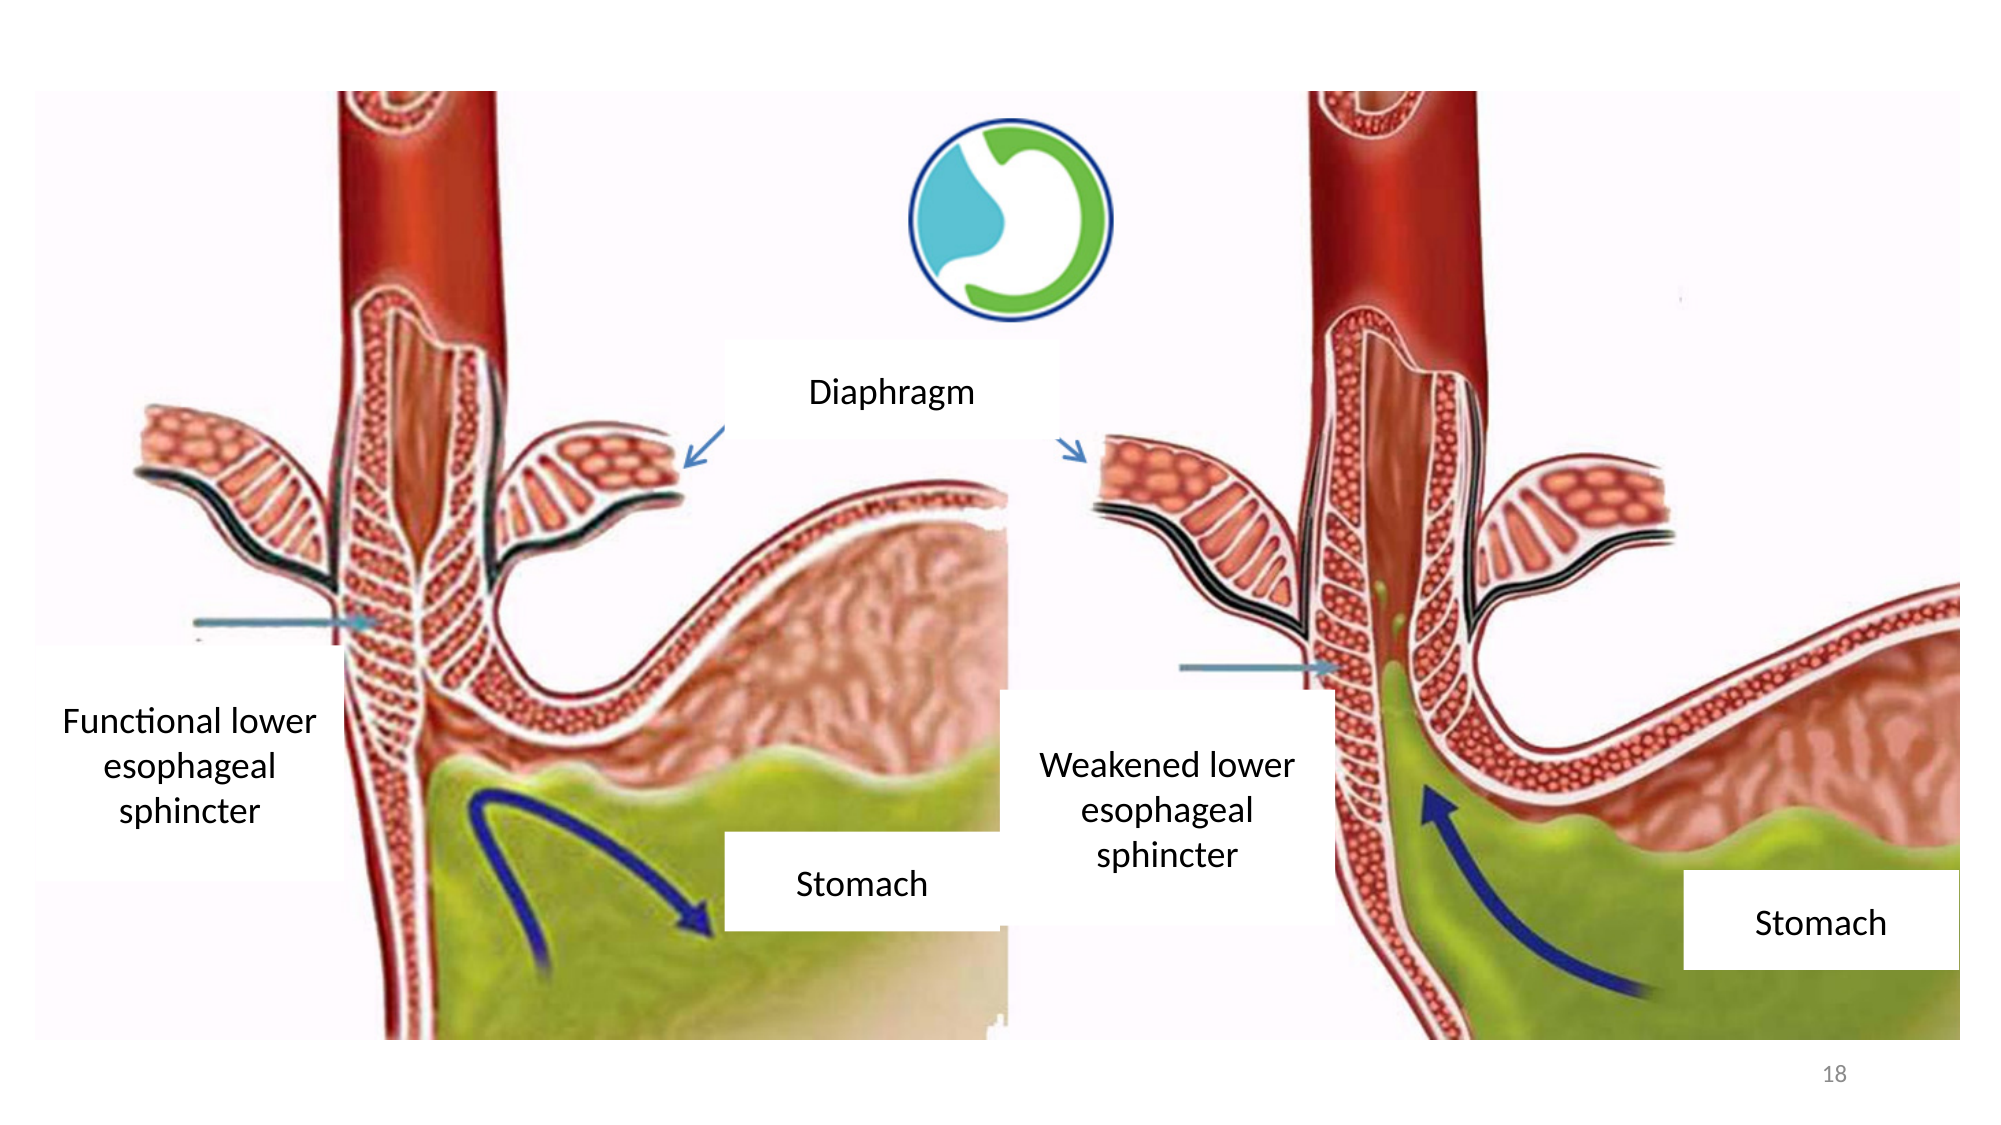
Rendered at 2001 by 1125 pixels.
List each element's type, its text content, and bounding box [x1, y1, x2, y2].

picture [35, 91, 1960, 1040]
slide_number 18 [1412, 1042, 1863, 1103]
